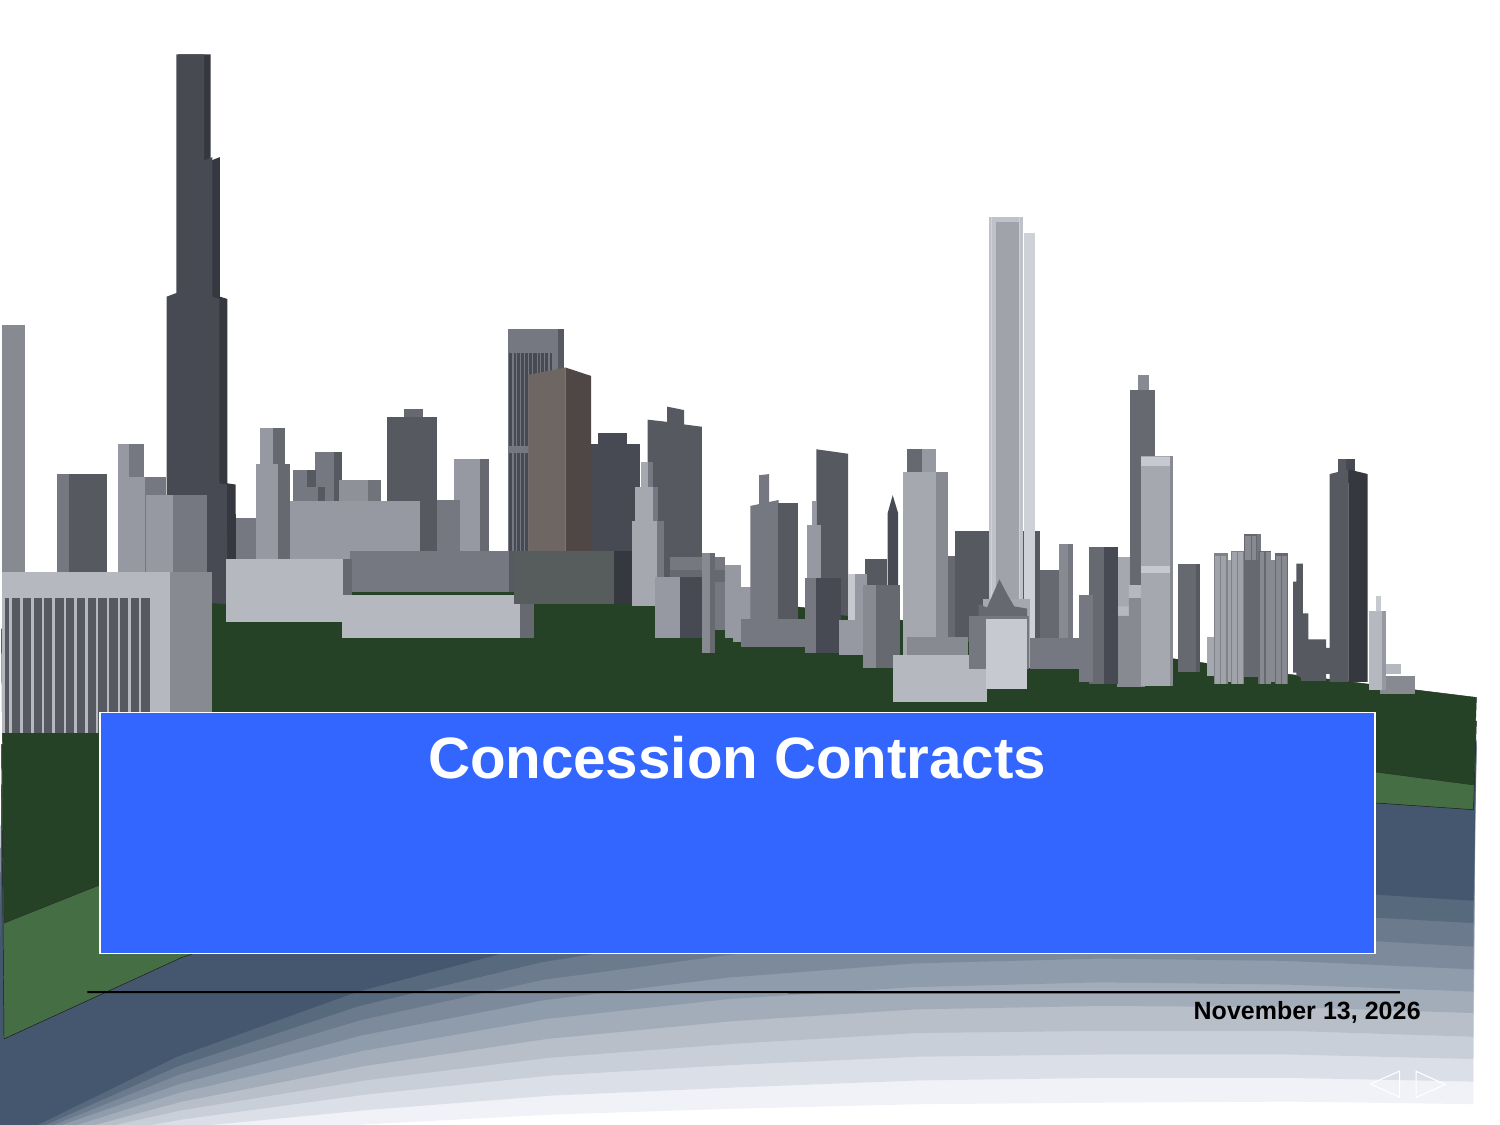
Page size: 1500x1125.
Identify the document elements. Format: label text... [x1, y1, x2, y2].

title Concession Contracts [99, 712, 1376, 954]
